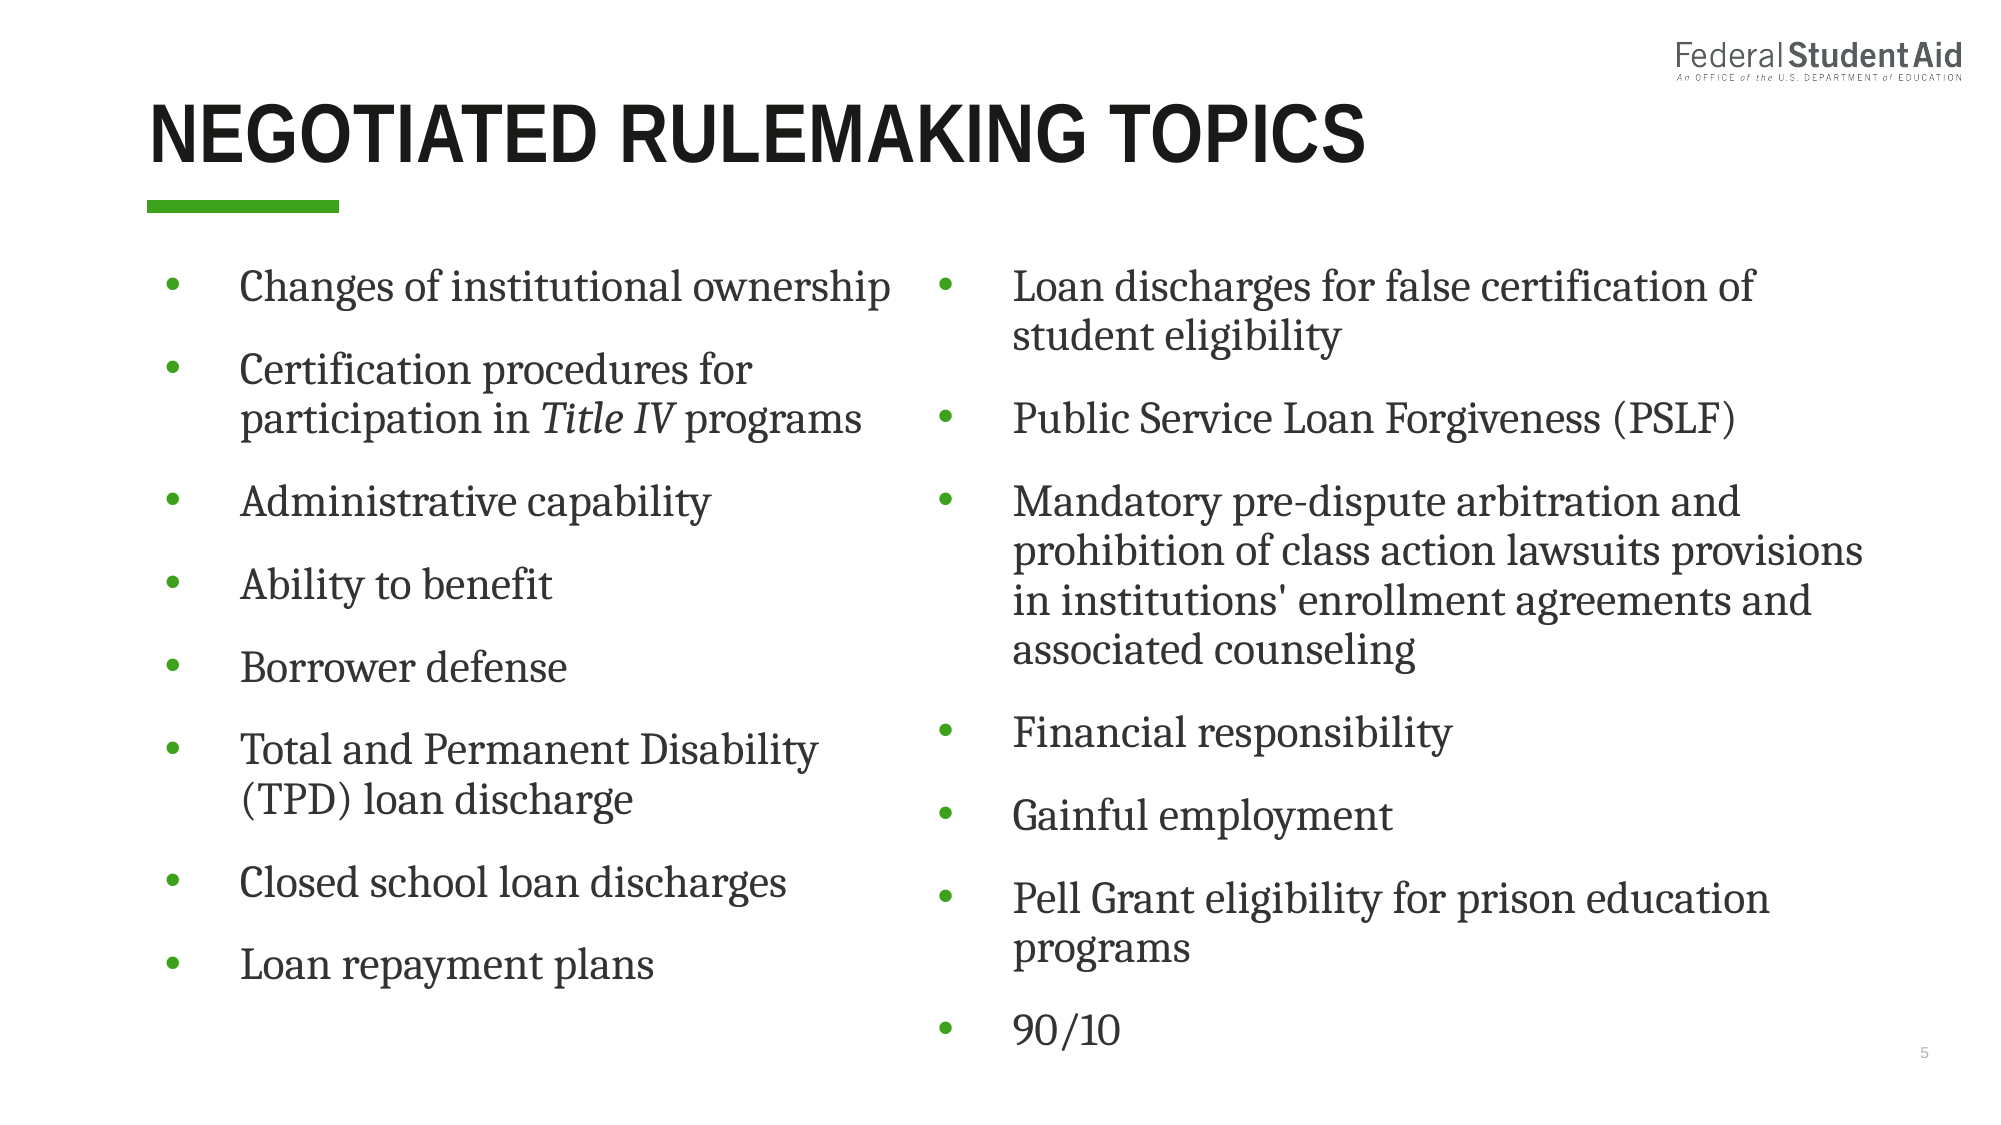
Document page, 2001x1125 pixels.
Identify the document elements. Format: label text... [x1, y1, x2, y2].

text_box Loan discharges for false certification of student eligibility Public Service Loan Forgiveness (PSLF) Mandatory pre-dispute arbitration and prohibition of class action lawsuits provisions in institutions' enrollment agreements and associated counseling Financial responsibility Gainful employment Pell Grant eligibility for prison education programs 90/10 [922, 254, 1891, 1043]
list Changes of institutional ownership Certification procedures for participation in Title IV programs Administrative capability Ability to benefit Borrower defense Total and Permanent Disability (TPD) loan discharge Closed school loan discharges Loan repayment plans [149, 254, 922, 1043]
slide_number 5 [1920, 1042, 1986, 1094]
picture [1651, 16, 1986, 106]
title Negotiated rulemaking topics [149, 57, 1606, 189]
